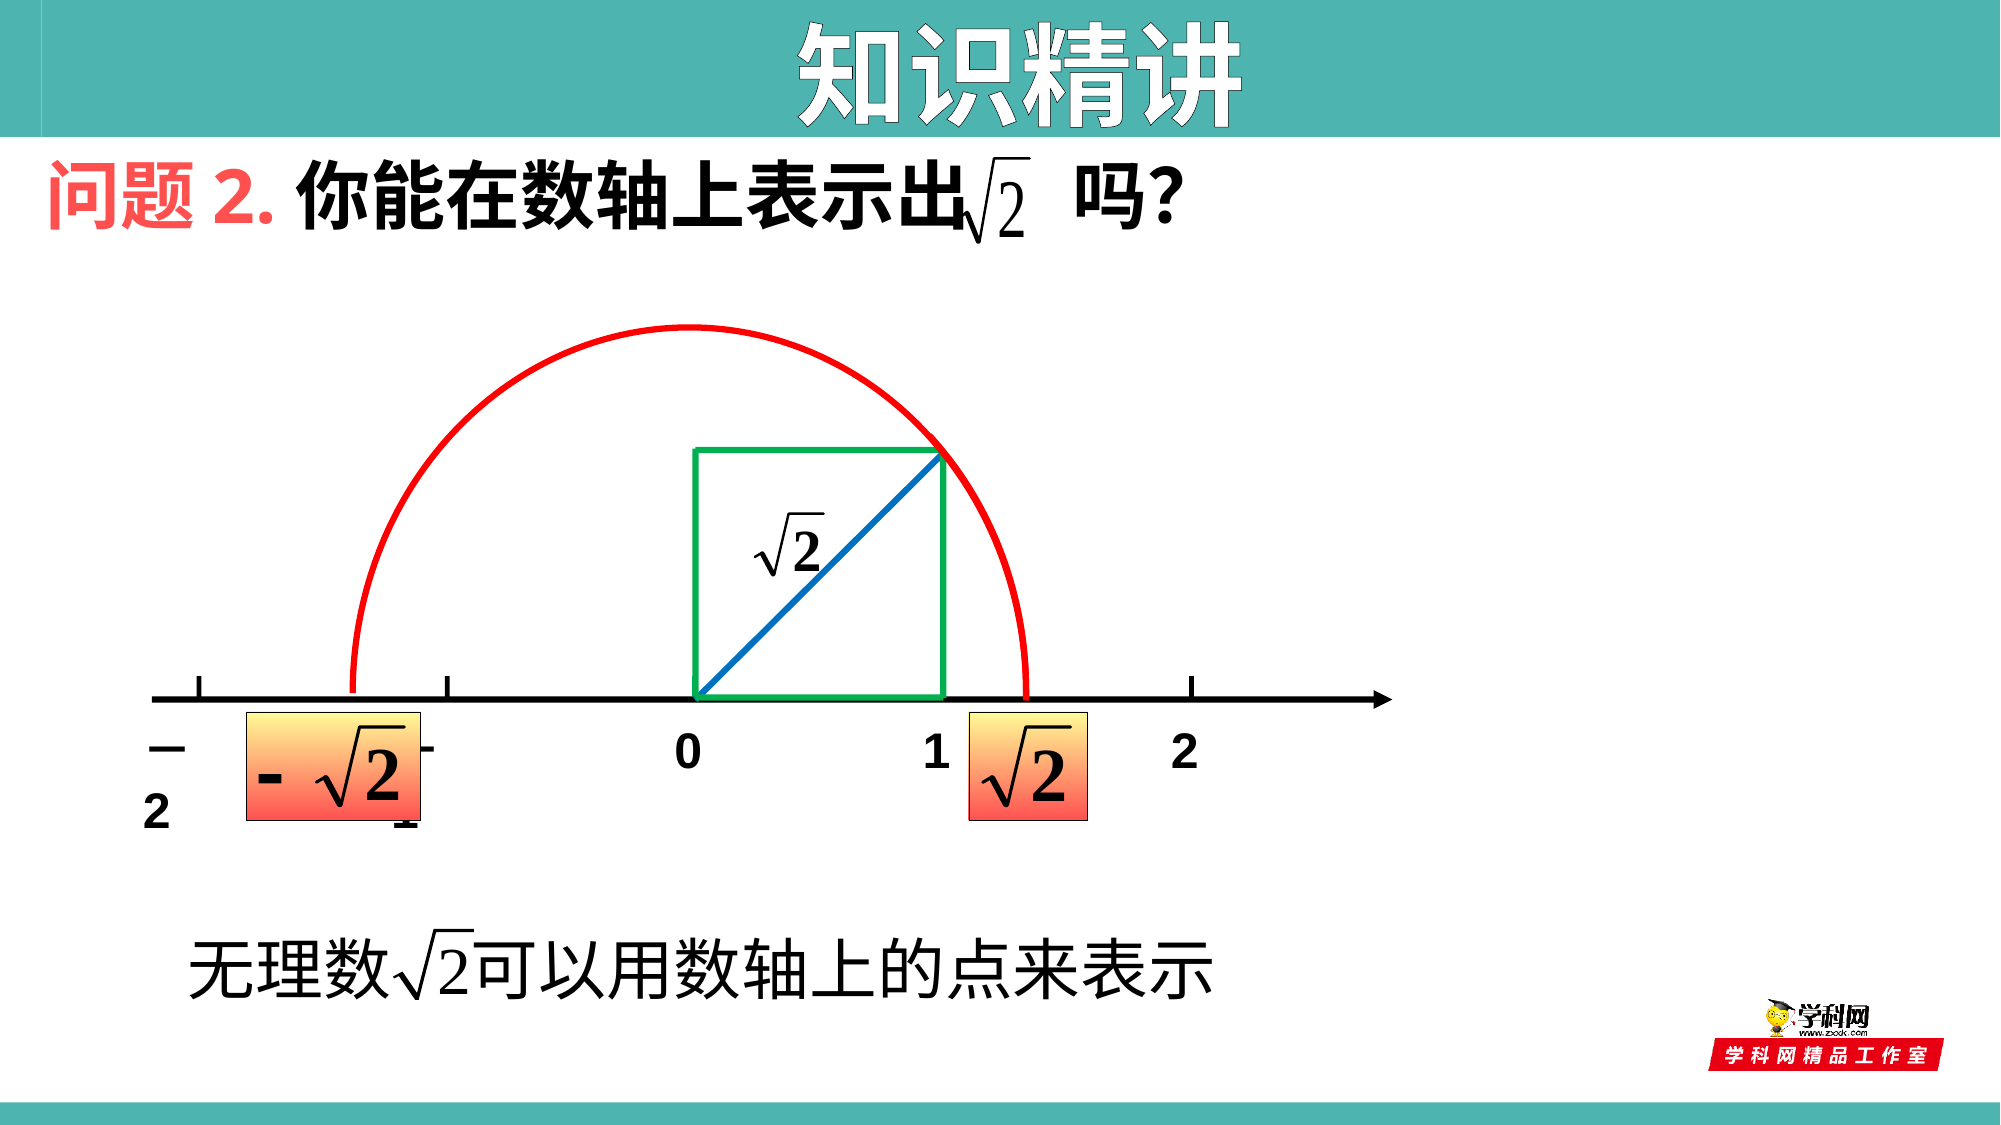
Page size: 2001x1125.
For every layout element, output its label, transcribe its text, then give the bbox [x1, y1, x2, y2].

text_box [353, 327, 1026, 674]
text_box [743, 501, 837, 587]
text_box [127, 675, 1393, 787]
picture [1708, 1038, 1944, 1071]
text_box 问题2.你能在数轴上表示出 吗？ [30, 149, 943, 247]
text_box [968, 711, 1087, 821]
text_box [241, 711, 421, 843]
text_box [179, 916, 1225, 1018]
picture [1766, 999, 1869, 1037]
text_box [948, 140, 1043, 259]
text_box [0, 0, 2000, 138]
text_box [0, 1100, 2000, 1125]
text_box 问题2.你能在数轴上表示出 吗？ [1048, 149, 1302, 247]
